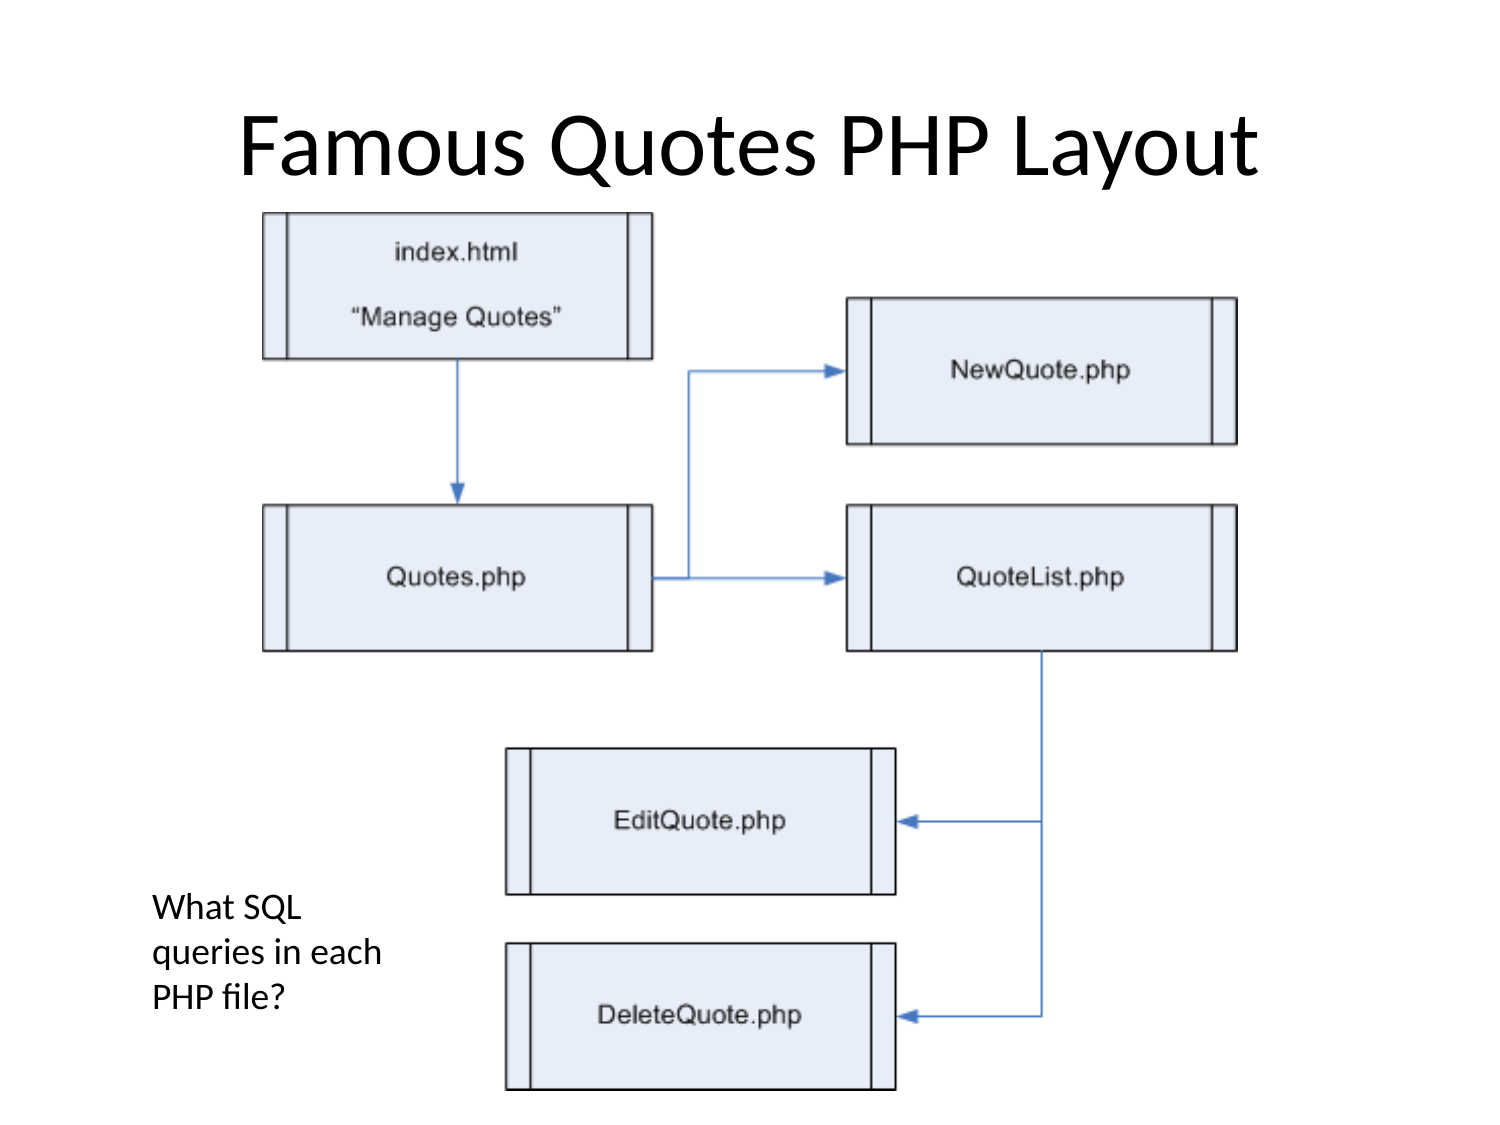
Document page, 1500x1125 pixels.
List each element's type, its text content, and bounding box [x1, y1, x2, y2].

picture [262, 212, 1238, 1091]
text_box What SQL queries in each PHP file? [137, 874, 257, 1025]
title Famous Quotes PHP Layout [75, 45, 1425, 233]
